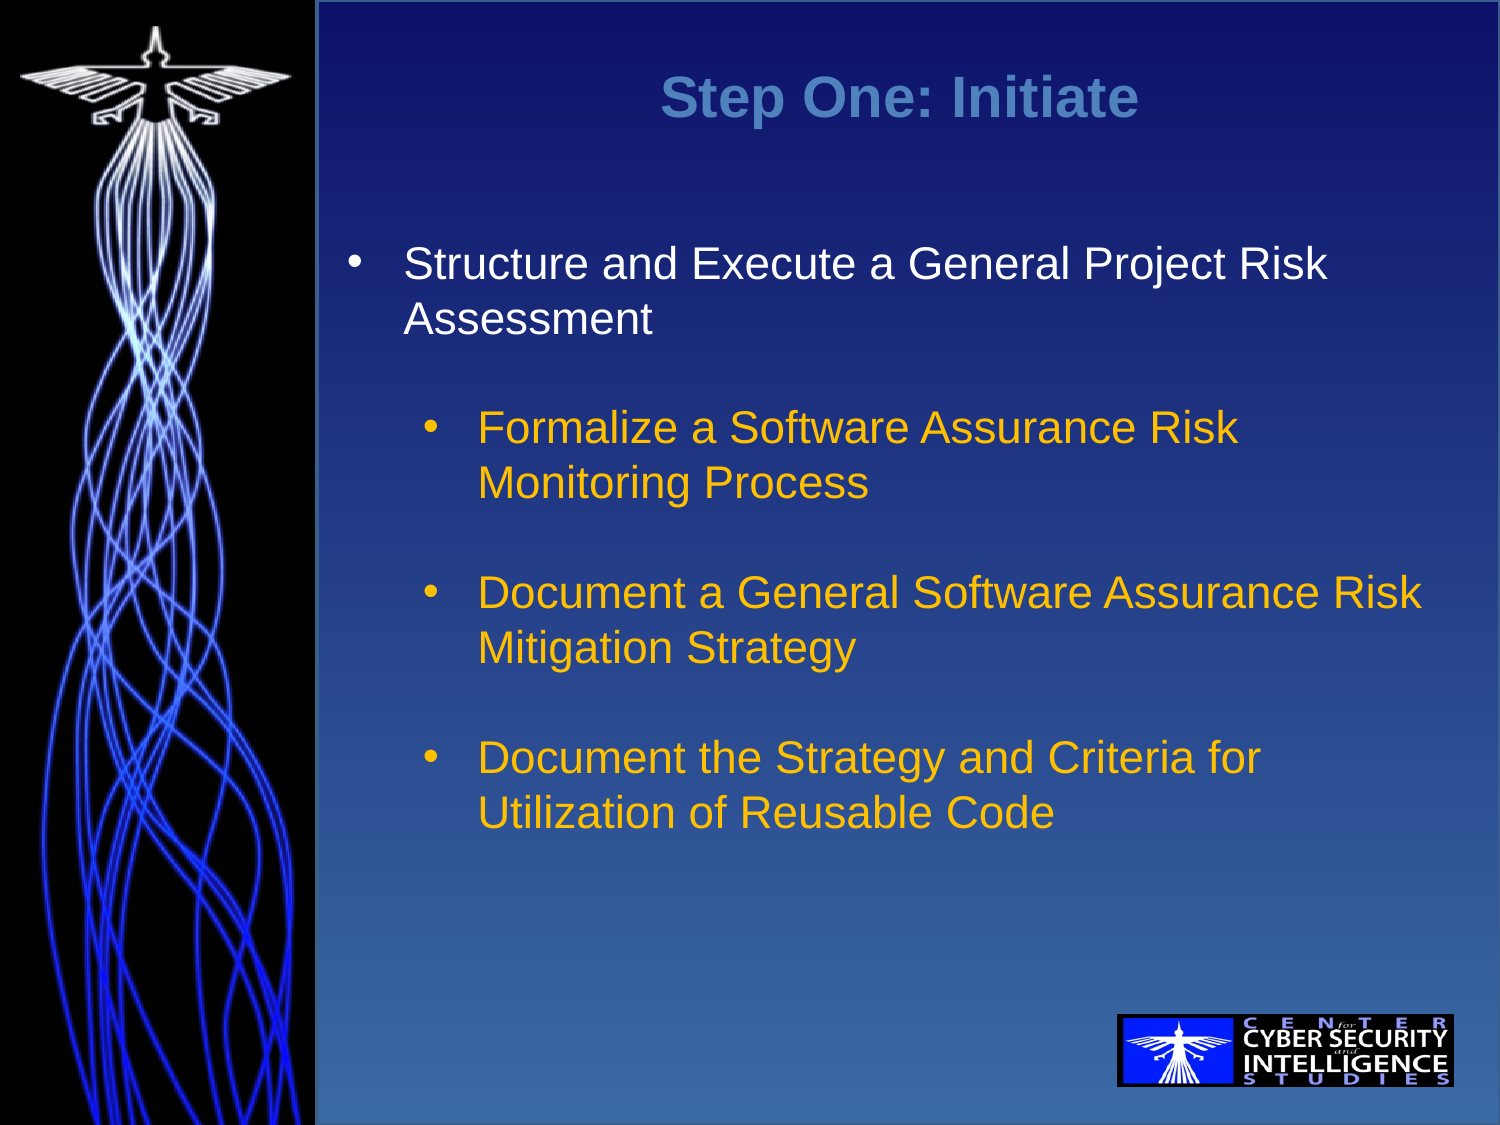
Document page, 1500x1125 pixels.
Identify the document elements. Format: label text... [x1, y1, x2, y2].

text_box Step One: Initiate [352, 51, 1448, 138]
picture [0, 0, 316, 1125]
text_box [317, 0, 1500, 1125]
text_box Structure and Execute a General Project Risk Assessment Formalize a Software Assurance Risk Monitoring Process Document a General Software Assurance Risk Mitigation Strategy Document the Strategy and Criteria for Utilization of Reusable Code [330, 224, 1463, 938]
picture [1117, 1013, 1455, 1087]
